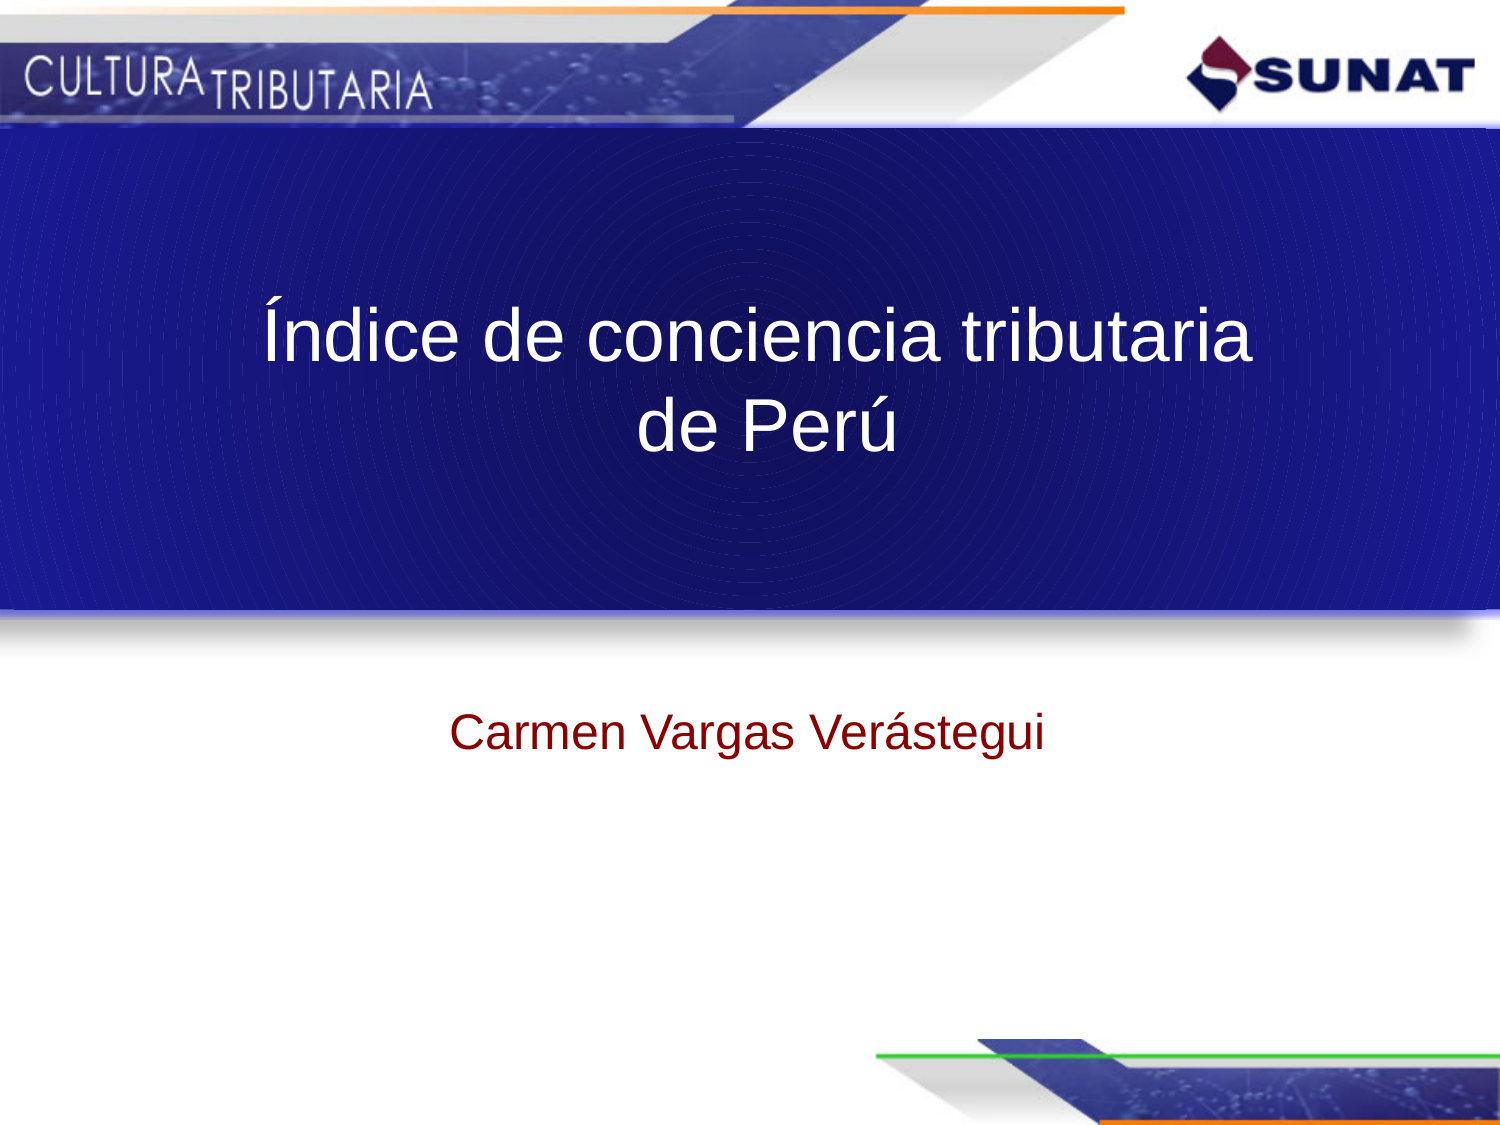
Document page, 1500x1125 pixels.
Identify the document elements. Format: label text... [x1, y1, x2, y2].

text_box Índice de conciencia tributaria de Perú [135, 278, 1383, 474]
text_box Carmen Vargas Verástegui [434, 692, 1061, 983]
text_box [0, 127, 1500, 611]
picture [875, 1039, 1500, 1125]
picture [0, 0, 1500, 121]
